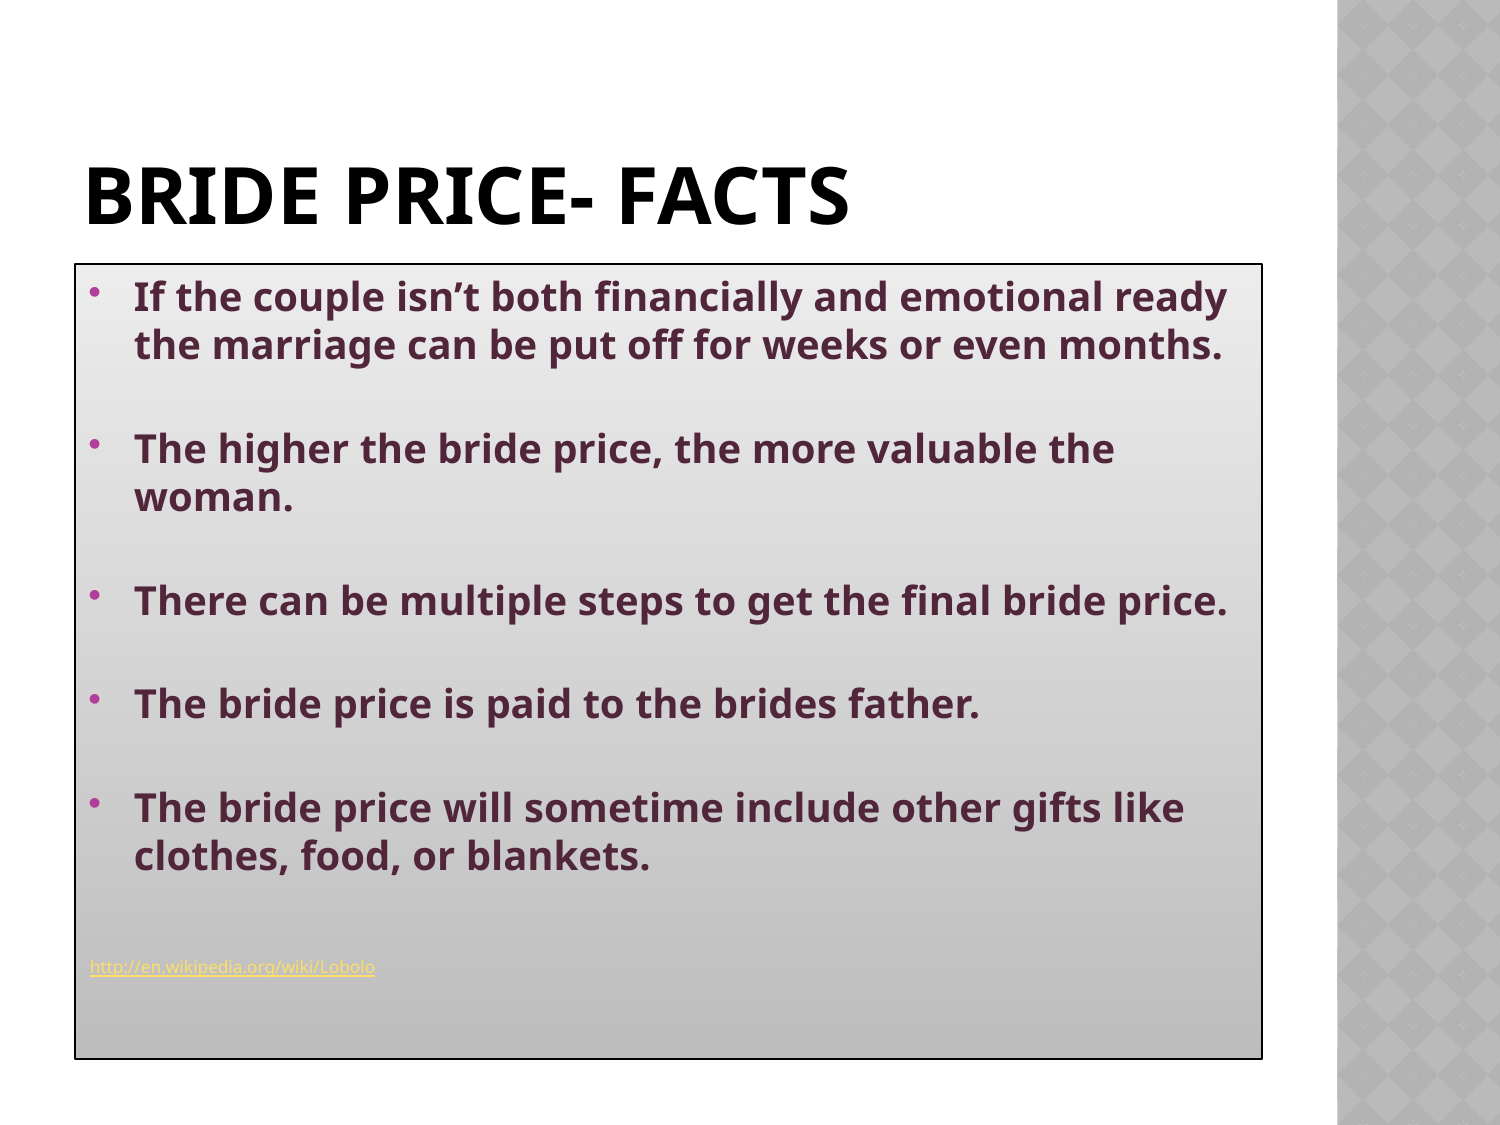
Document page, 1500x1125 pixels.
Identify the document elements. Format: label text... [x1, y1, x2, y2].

title Bride price- Facts [75, 52, 1263, 240]
list If the couple isn’t both financially and emotional ready the marriage can be put off for weeks or even months. The higher the bride price, the more valuable the woman. There can be multiple steps to get the final bride price. The bride price is paid to the brides father. The bride price will sometime include other gifts like clothes, food, or blankets. http://en.wikipedia.org/wiki/Lobolo [74, 263, 1263, 1060]
